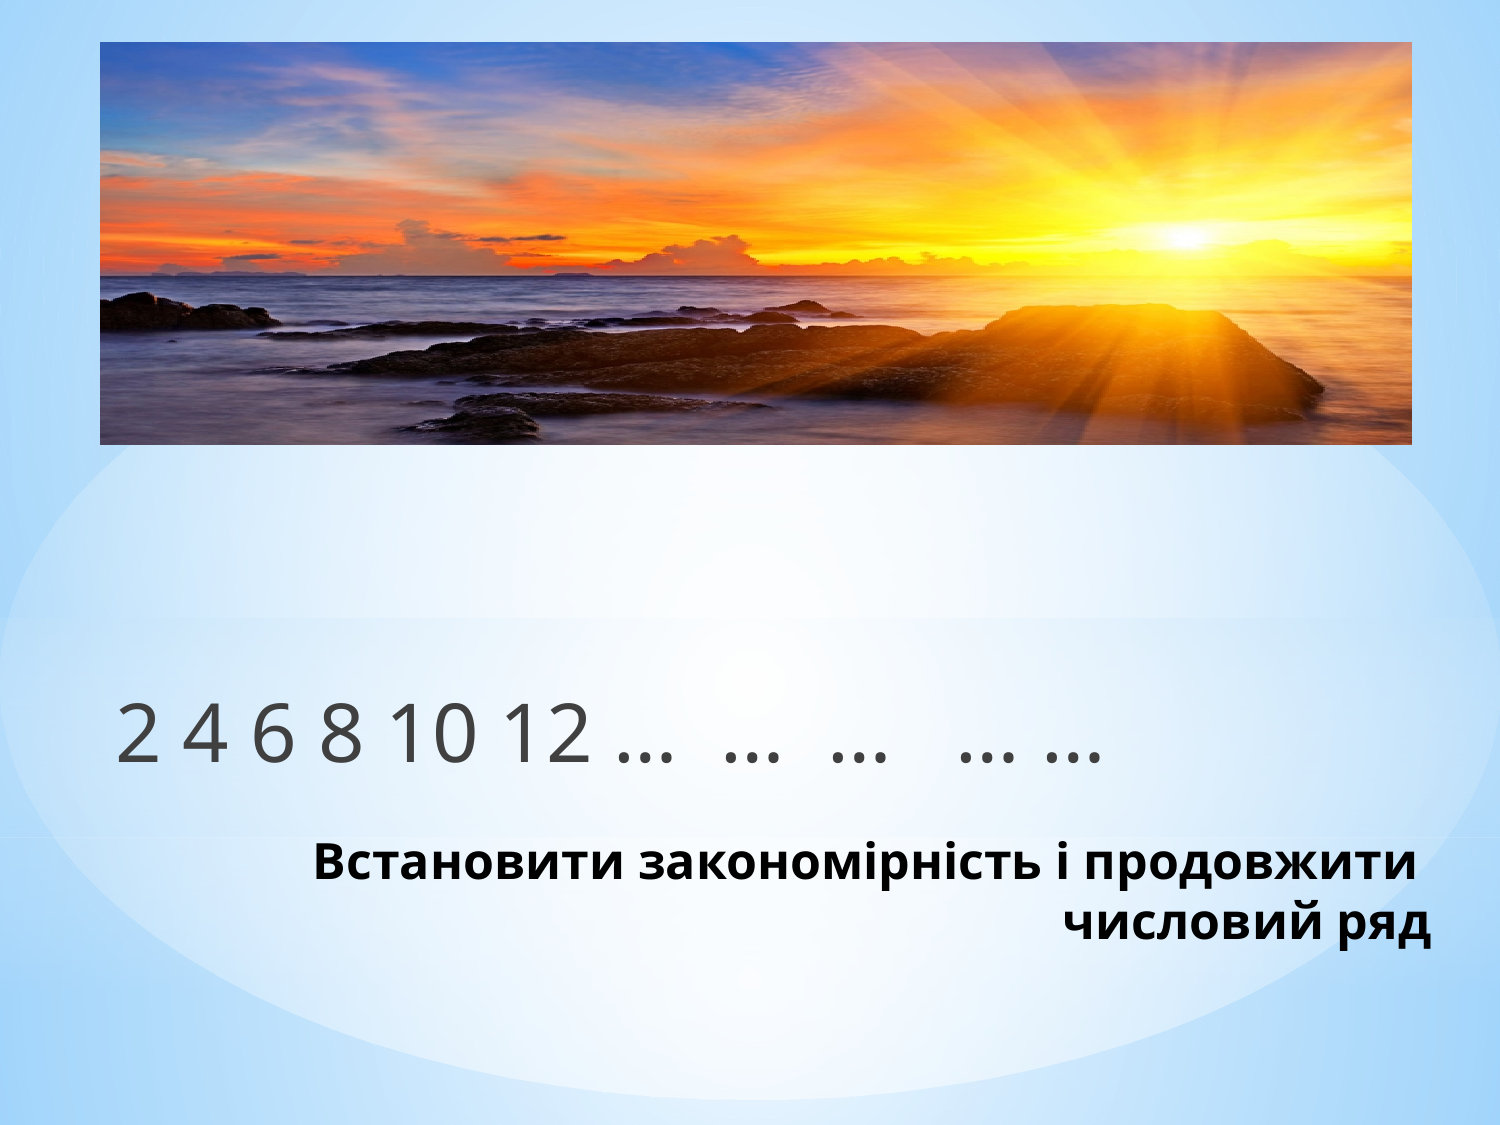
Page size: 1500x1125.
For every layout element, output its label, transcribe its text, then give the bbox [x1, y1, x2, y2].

list 2 4 6 8 10 12 … … … … … [100, 468, 1412, 787]
title Встановити закономірність і продовжити числовий ряд [135, 822, 1447, 1035]
picture [100, 42, 1412, 445]
